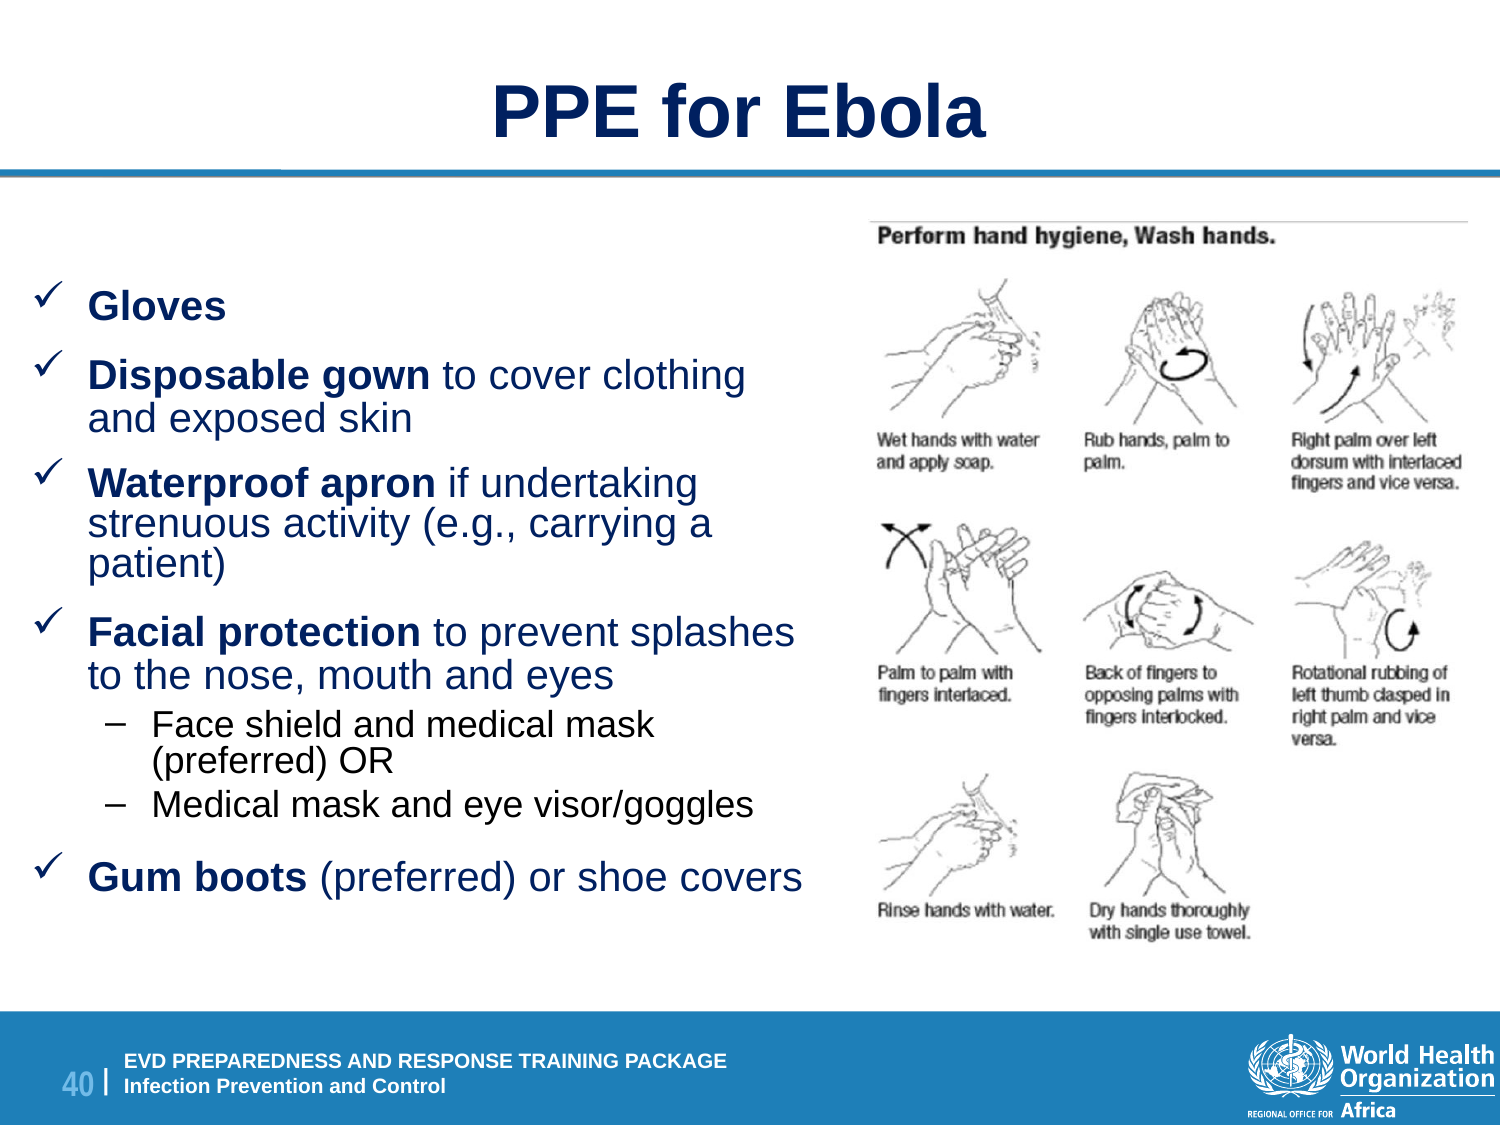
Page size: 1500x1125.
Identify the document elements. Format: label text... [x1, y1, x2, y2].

text_box [868, 219, 1469, 970]
text_box Gloves Disposable gown to cover clothing and exposed skin Waterproof apron if undertaking strenuous activity (e.g., carrying a patient) Facial protection to prevent splashes to the nose, mouth and eyes Face shield and medical mask (preferred) OR Medical mask and eye visor/goggles Gum boots (preferred) or shoe covers [29, 278, 821, 900]
title PPE for Ebola [194, 0, 1098, 202]
